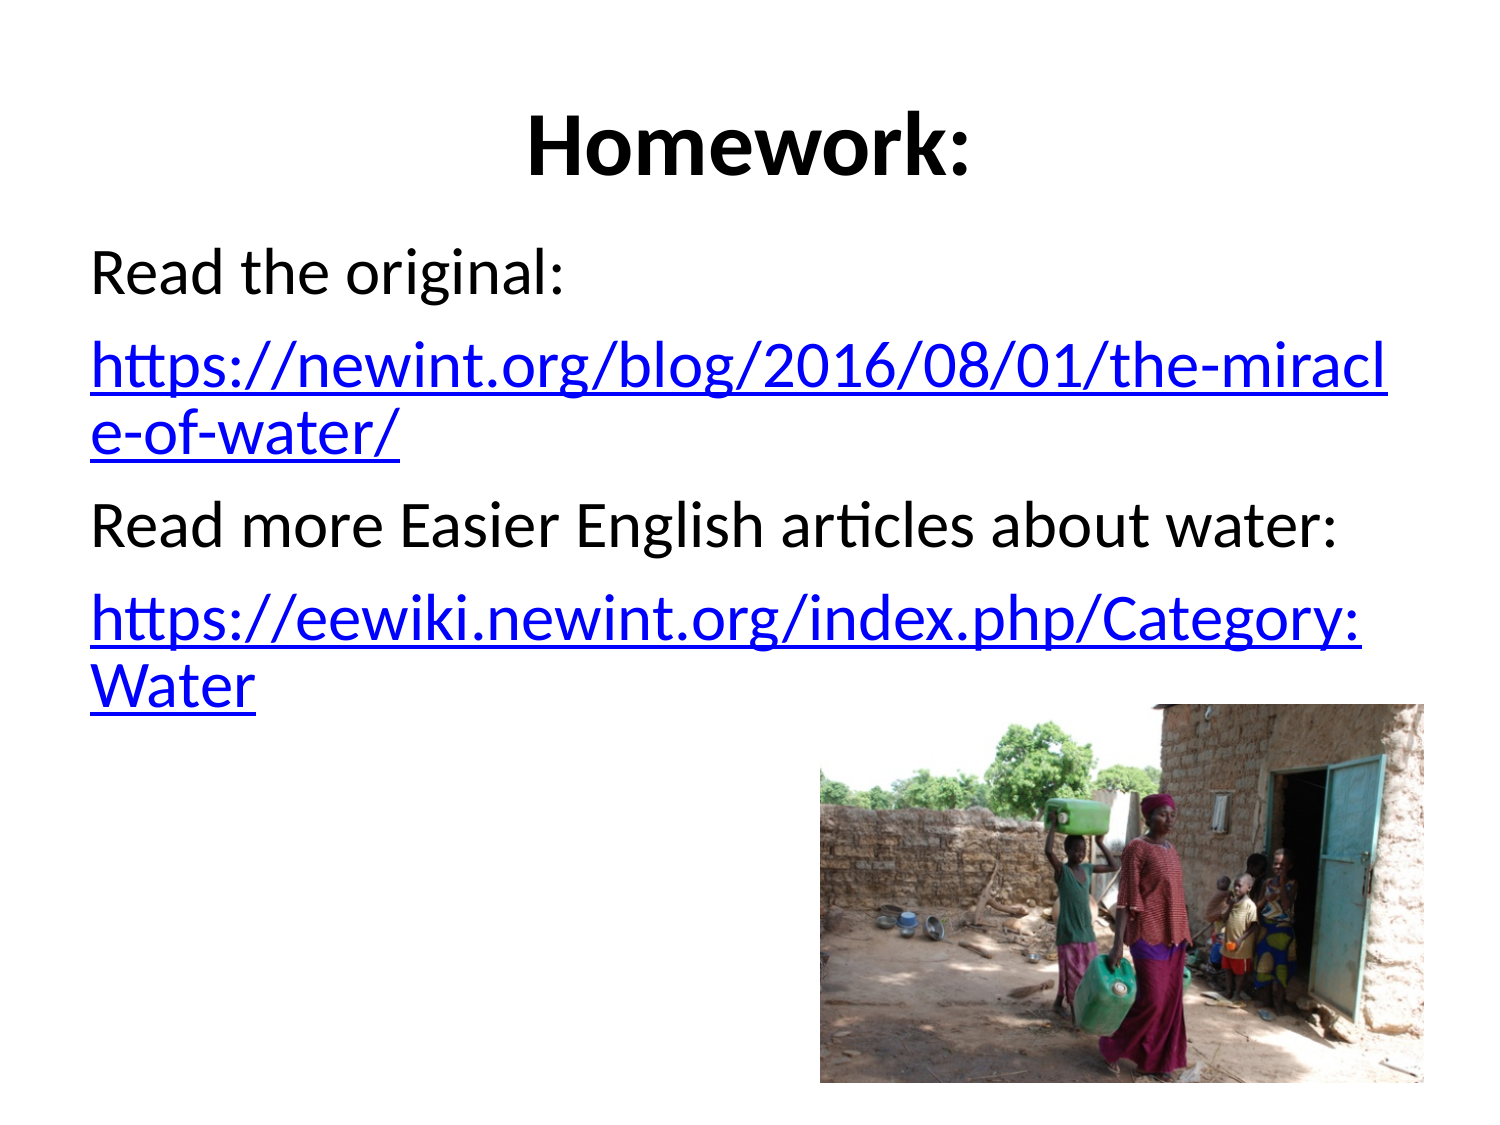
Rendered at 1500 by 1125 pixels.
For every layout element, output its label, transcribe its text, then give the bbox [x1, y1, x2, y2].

title Homework: [75, 45, 1425, 219]
list Read the original: https://newint.org/blog/2016/08/01/the-miracle-of-water/ Read more Easier English articles about water: https://eewiki.newint.org/index.php/Category:Water [75, 219, 1425, 1005]
picture [820, 703, 1424, 1083]
